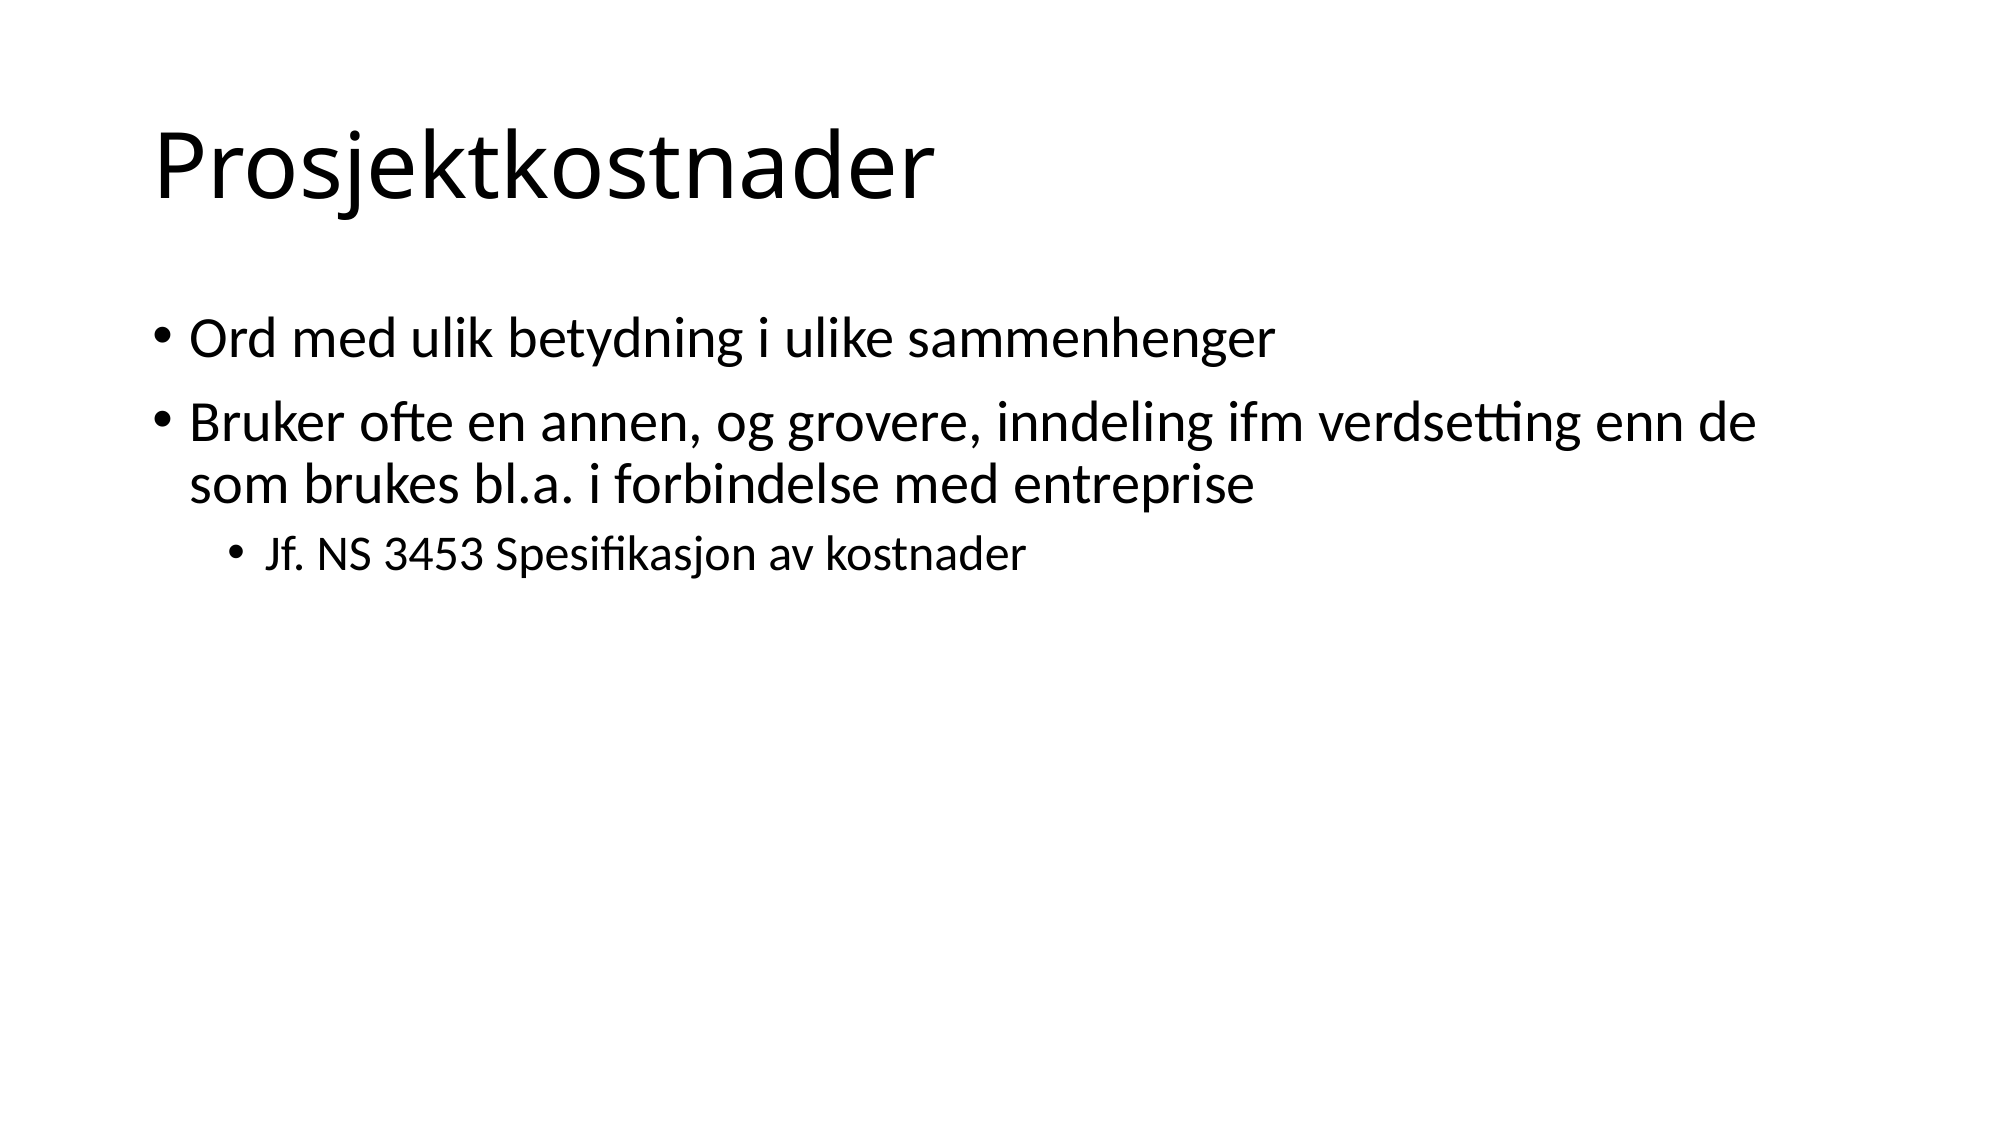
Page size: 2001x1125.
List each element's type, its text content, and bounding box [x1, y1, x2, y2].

title Prosjektkostnader [137, 59, 1863, 278]
list Ord med ulik betydning i ulike sammenhenger Bruker ofte en annen, og grovere, inndeling ifm verdsetting enn de som brukes bl.a. i forbindelse med entreprise Jf. NS 3453 Spesifikasjon av kostnader [137, 299, 1863, 1014]
